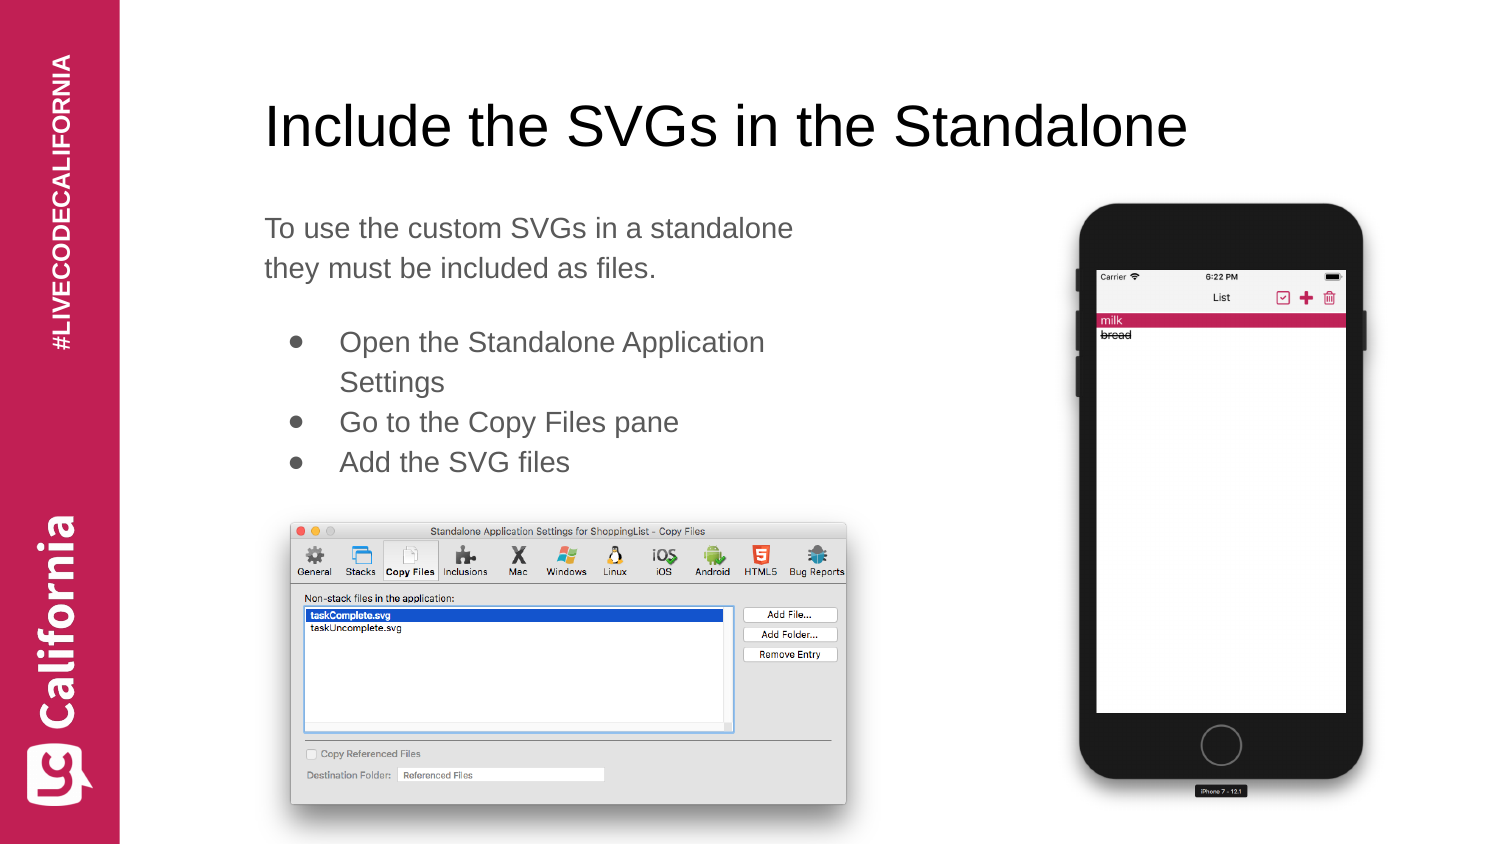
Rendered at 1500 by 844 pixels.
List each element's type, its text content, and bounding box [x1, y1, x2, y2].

title Include the SVGs in the Standalone [249, 72, 1417, 167]
picture [1047, 188, 1396, 816]
picture [0, 0, 120, 844]
list To use the custom SVGs in a standalone they must be included as files. Open the Standalone Application Settings Go to the Copy Files pane Add the SVG files [249, 189, 813, 498]
picture [249, 498, 888, 844]
